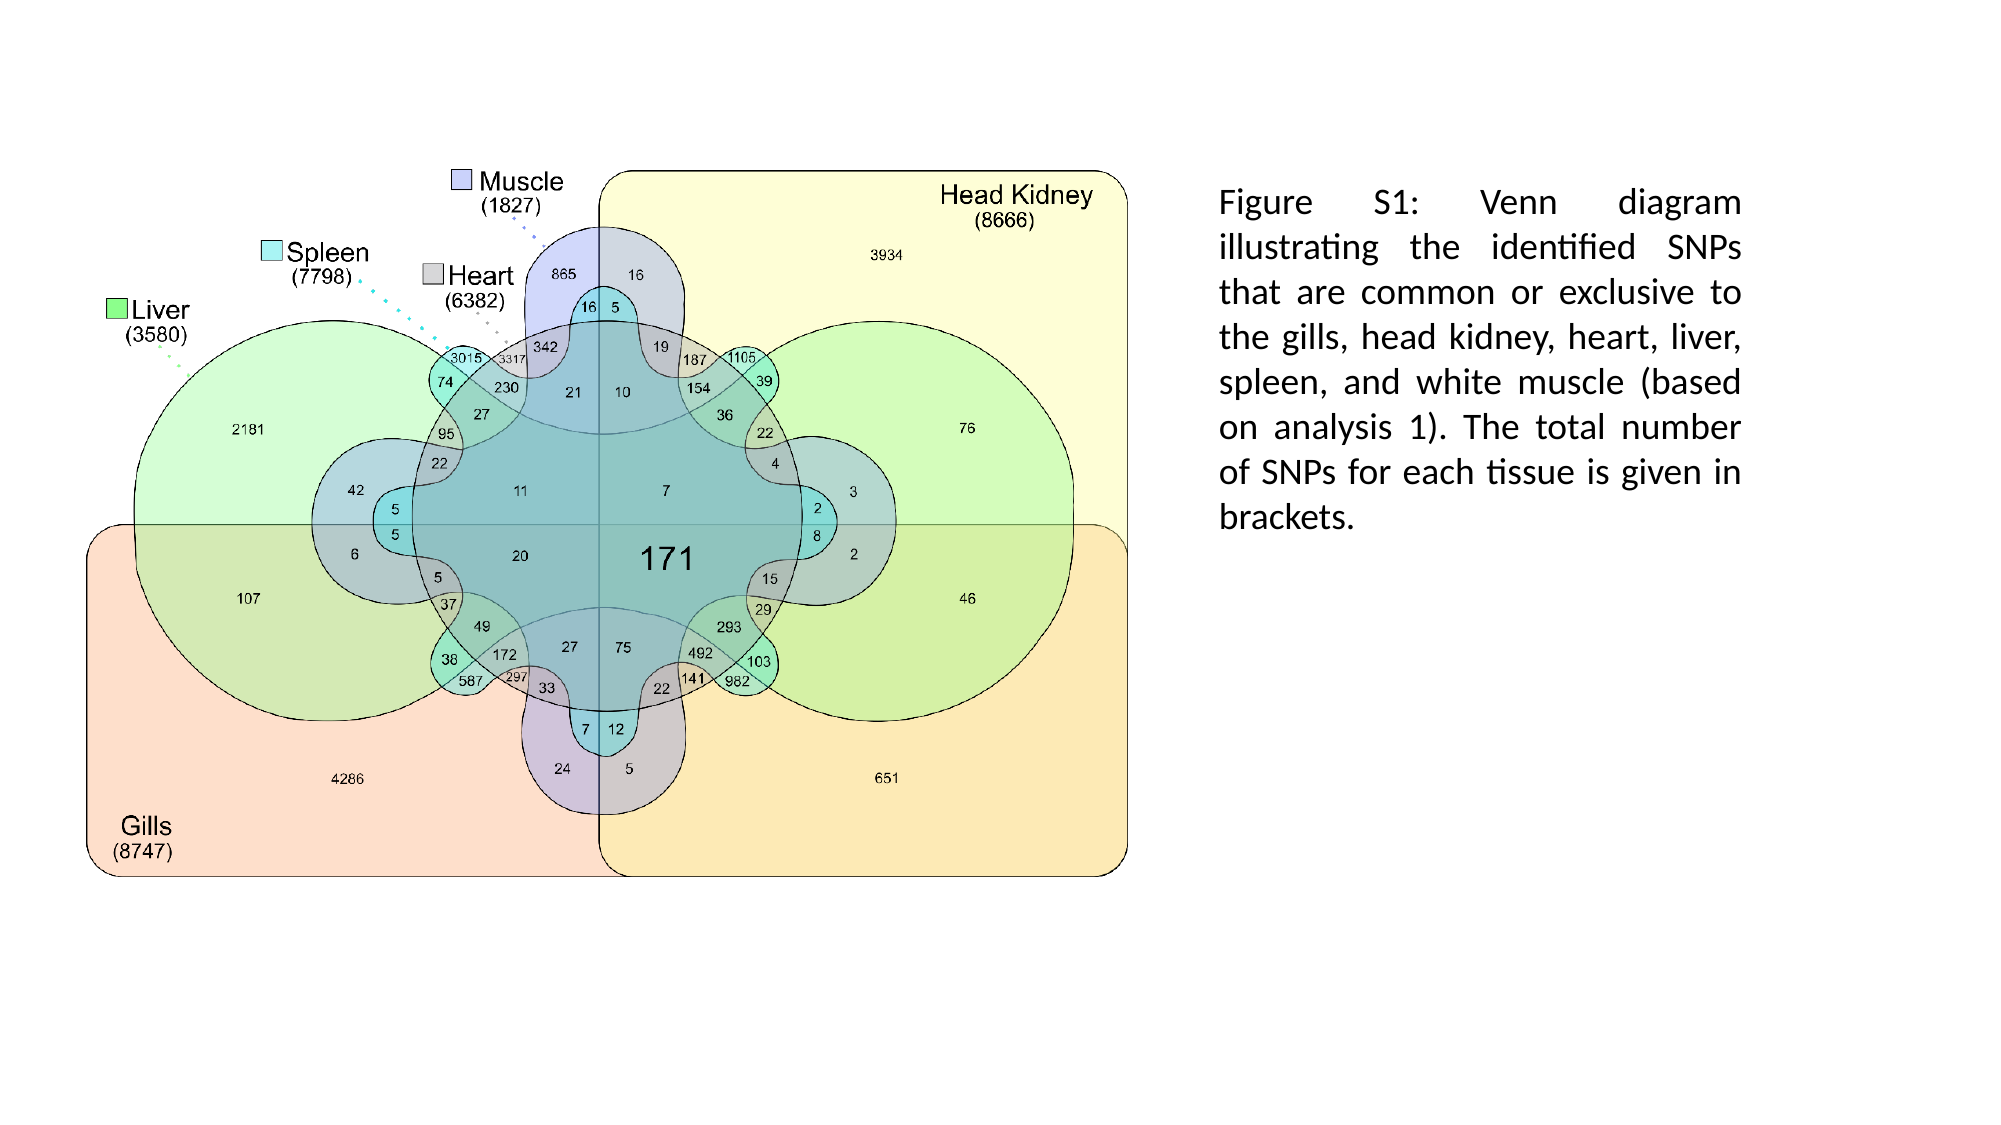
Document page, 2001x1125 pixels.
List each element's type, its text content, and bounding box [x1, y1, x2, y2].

picture [86, 169, 1128, 877]
text_box Figure S1: Venn diagram illustrating the identified SNPs that are common or exclusive to the gills, head kidney, heart, liver, spleen, and white muscle (based on analysis 1). The total number of SNPs for each tissue is given in brackets. [1204, 169, 1758, 545]
